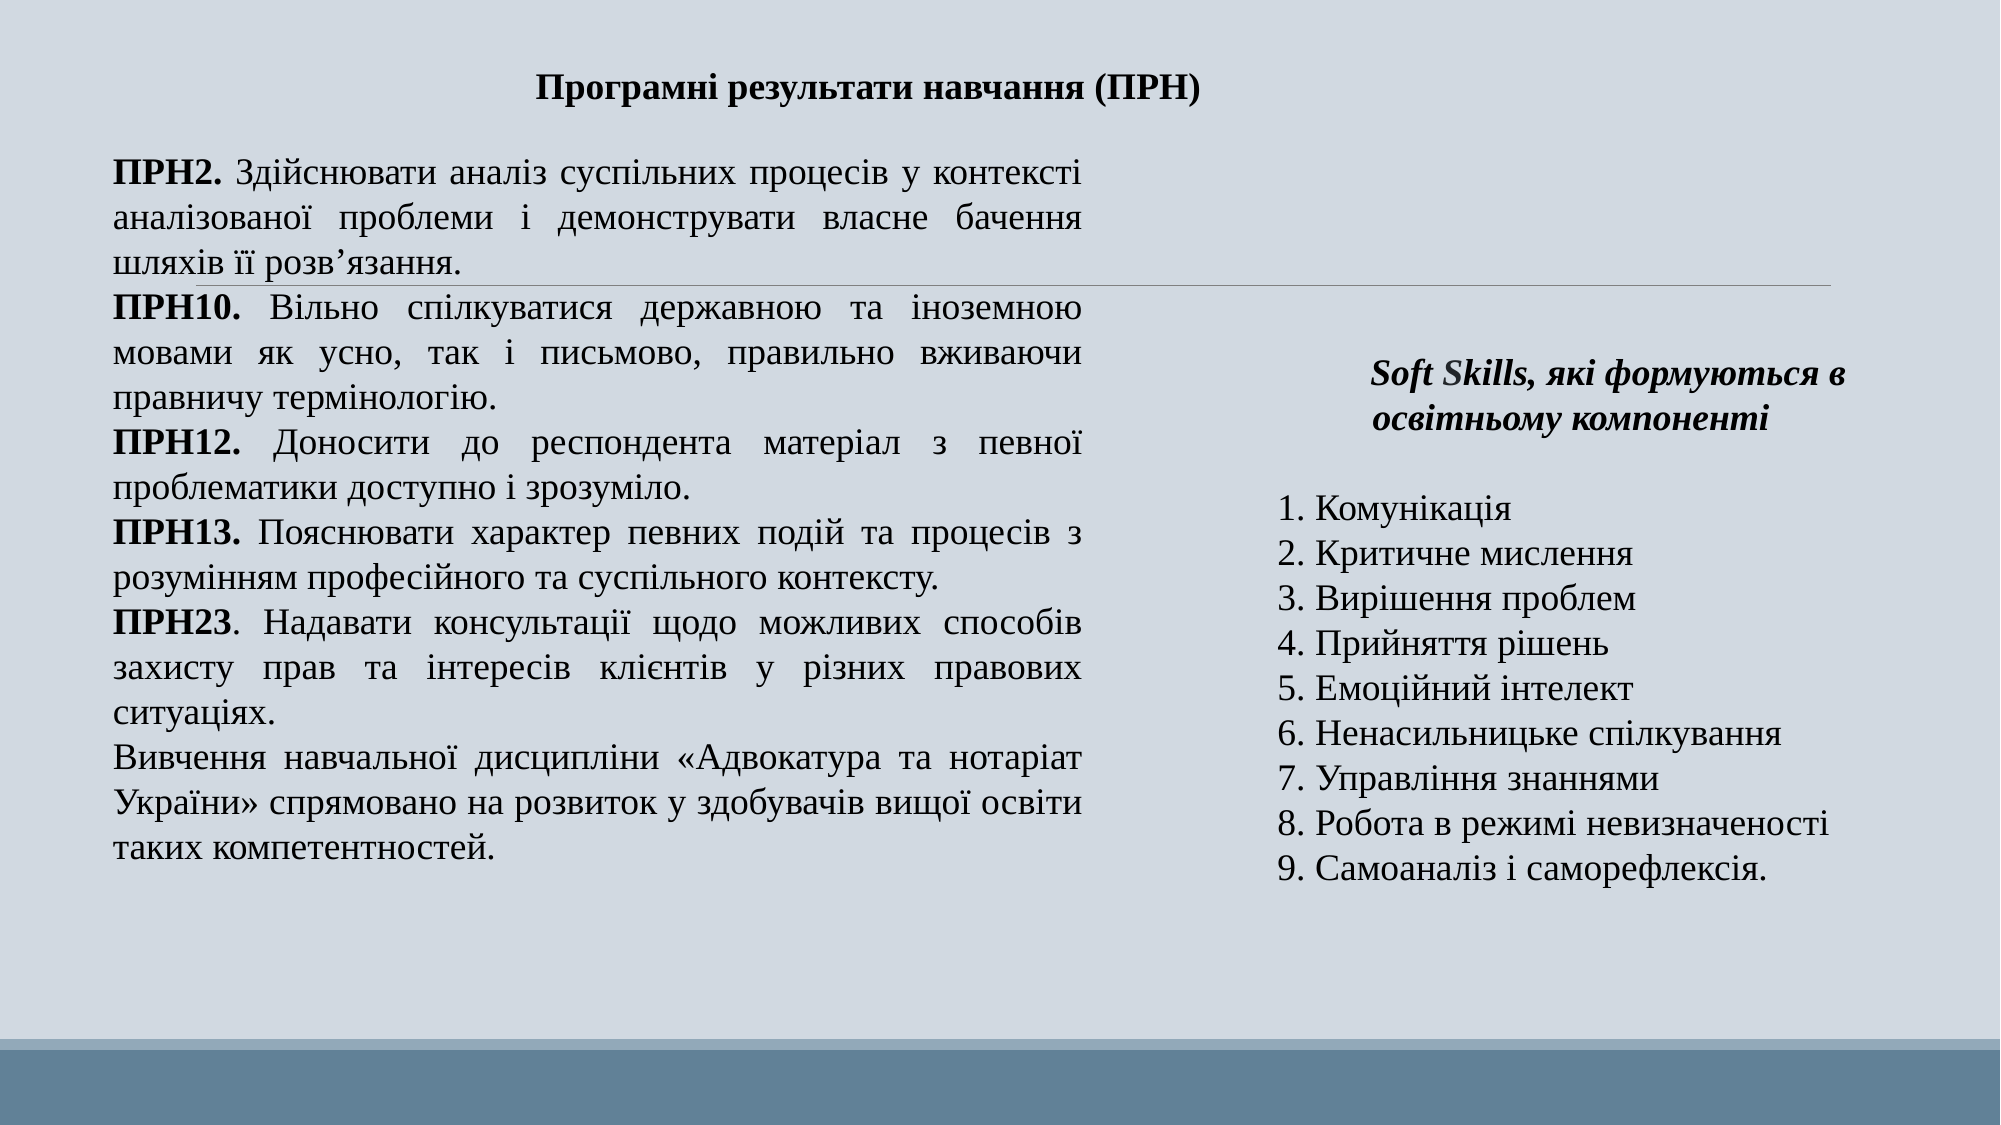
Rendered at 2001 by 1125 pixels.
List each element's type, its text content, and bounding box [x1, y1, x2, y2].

text_box Програмні результати навчання (ПРН) [368, 54, 1369, 115]
text_box Soft Skills, які формуються в освітньому компоненті 1. Комунікація 2. Критичне мислення 3. Вирішення проблем 4. Прийняття рішень 5. Емоційний інтелект 6. Ненасильницьке спілкування 7. Управління знаннями 8. Робота в режимі невизначеності 9. Самоаналіз і саморефлексія. [1188, 340, 1954, 896]
text_box ПРН2. Здійснювати аналіз суспільних процесів у контексті аналізованої проблеми і демонструвати власне бачення шляхів її розв’язання. ПРН10. Вільно спілкуватися державною та іноземною мовами як усно, так і письмово, правильно вживаючи правничу термінологію. ПРН12. Доносити до респондента матеріал з певної проблематики доступно і зрозуміло. ПРН13. Пояснювати характер певних подій та процесів з розумінням професійного та суспільного контексту. ПРН23. Надавати консультації щодо можливих способів захисту прав та інтересів клієнтів у різних правових ситуаціях. Вивчення навчальної дисципліни «Адвокатура та нотаріат України» спрямовано на розвиток у здобувачів вищої освіти таких компетентностей. [98, 139, 1099, 875]
